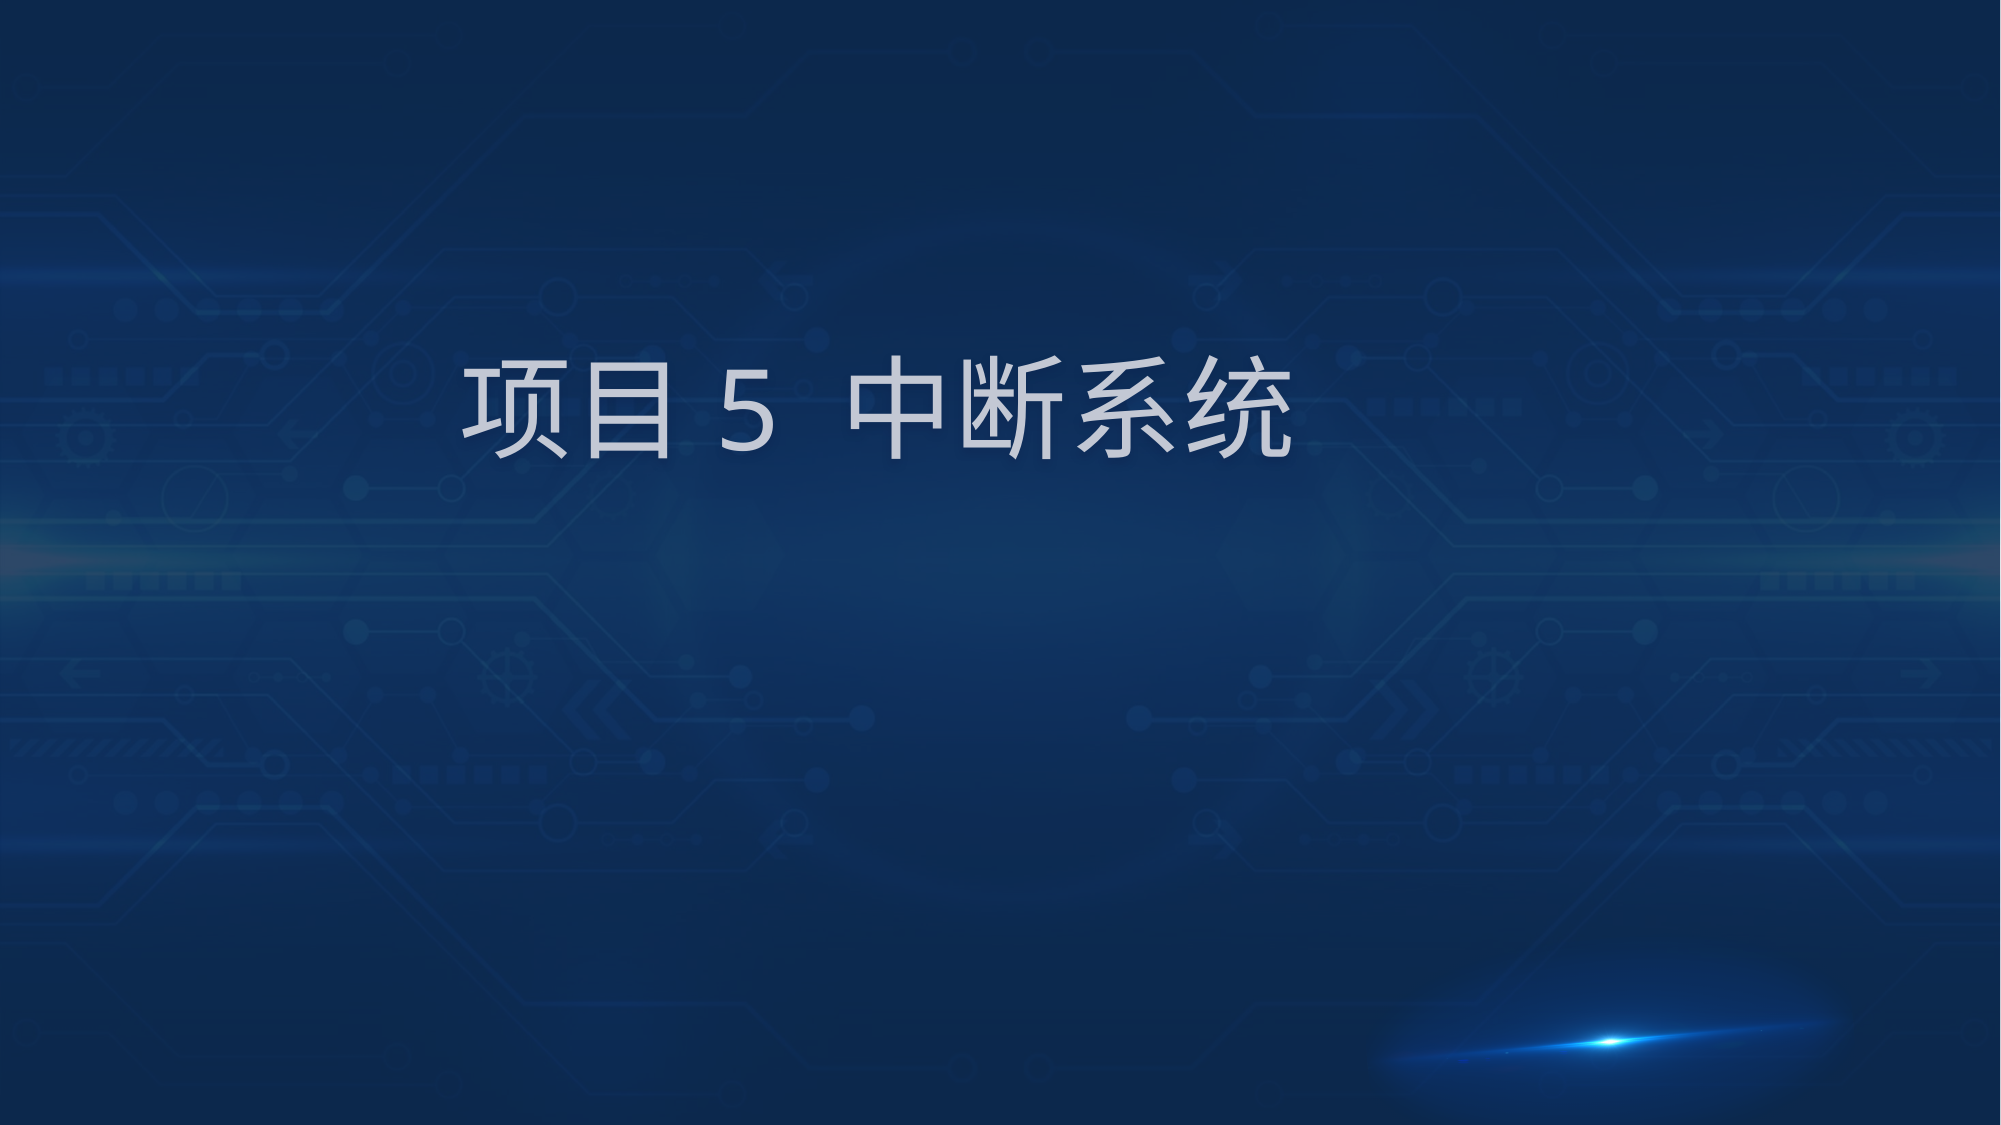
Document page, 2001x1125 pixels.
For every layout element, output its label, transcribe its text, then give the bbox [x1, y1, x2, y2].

picture [1359, 918, 1861, 1125]
text_box 项目5 中断系统 [441, 328, 1897, 482]
